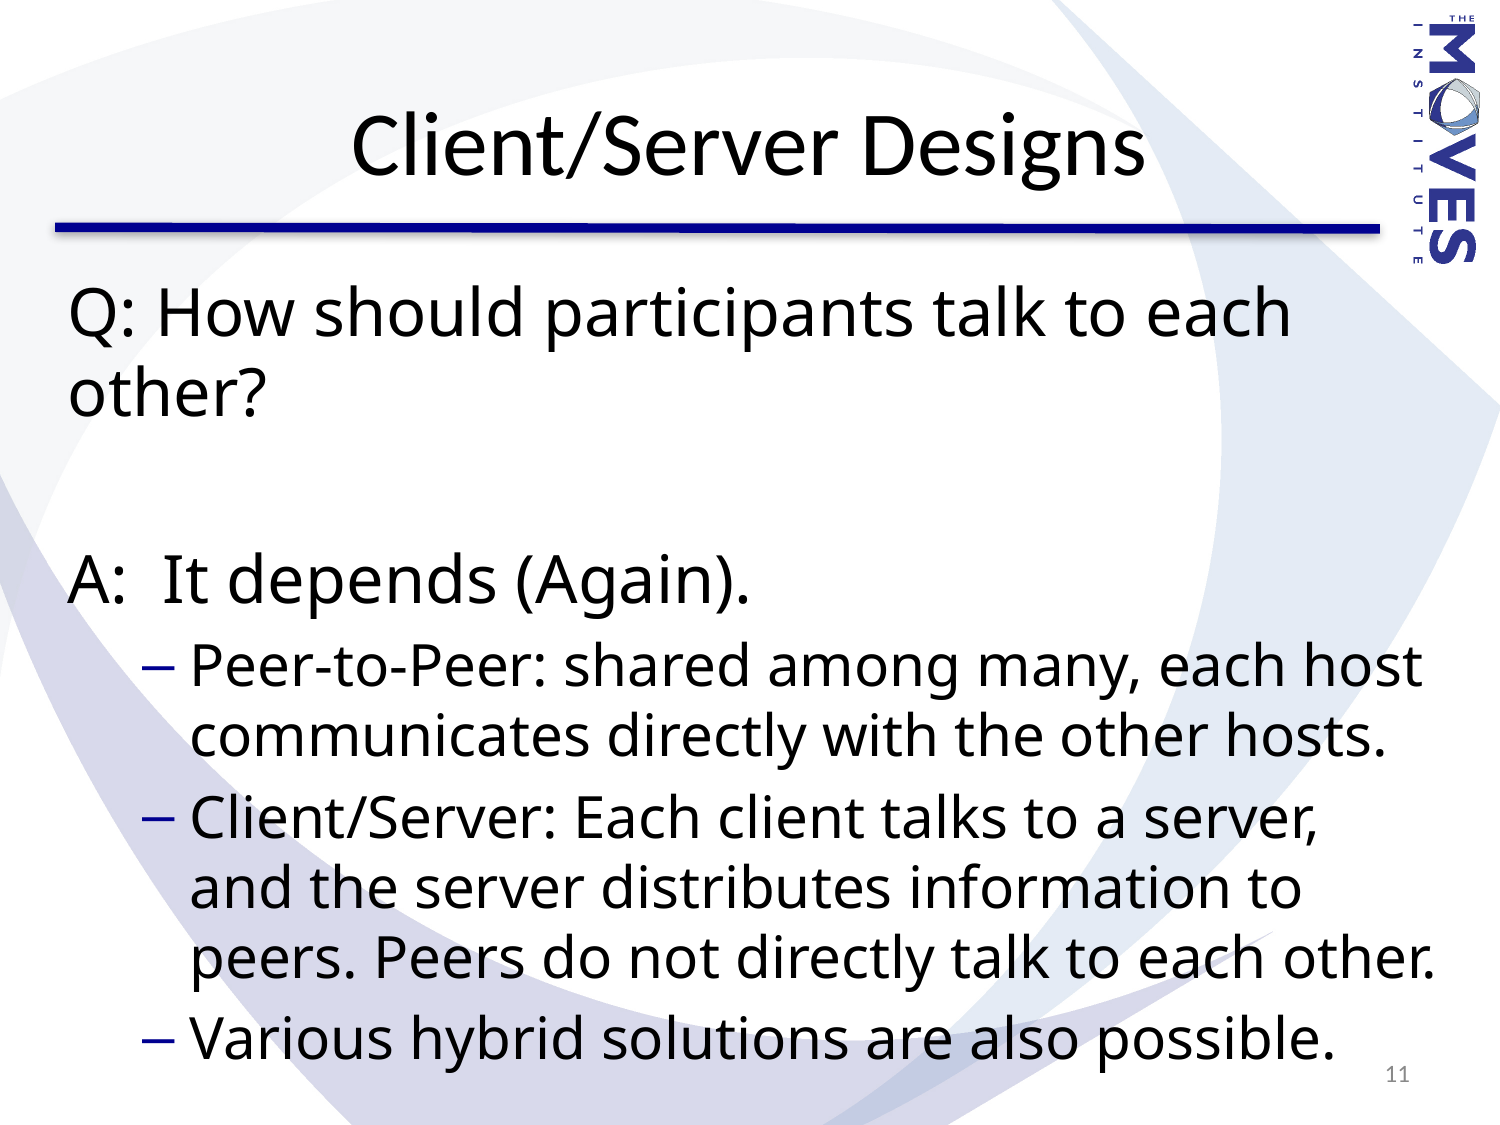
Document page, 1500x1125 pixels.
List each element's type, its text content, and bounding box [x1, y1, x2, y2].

list Q: How should participants talk to each other? A: It depends (Again). Peer-to-Peer: shared among many, each host communicates directly with the other hosts. Client/Server: Each client talks to a server, and the server distributes information to peers. Peers do not directly talk to each other. Various hybrid solutions are also possible. [52, 262, 1454, 1005]
title Client/Server Designs [75, 45, 1425, 233]
slide_number 11 [1074, 1042, 1425, 1103]
picture [0, 0, 1500, 1125]
